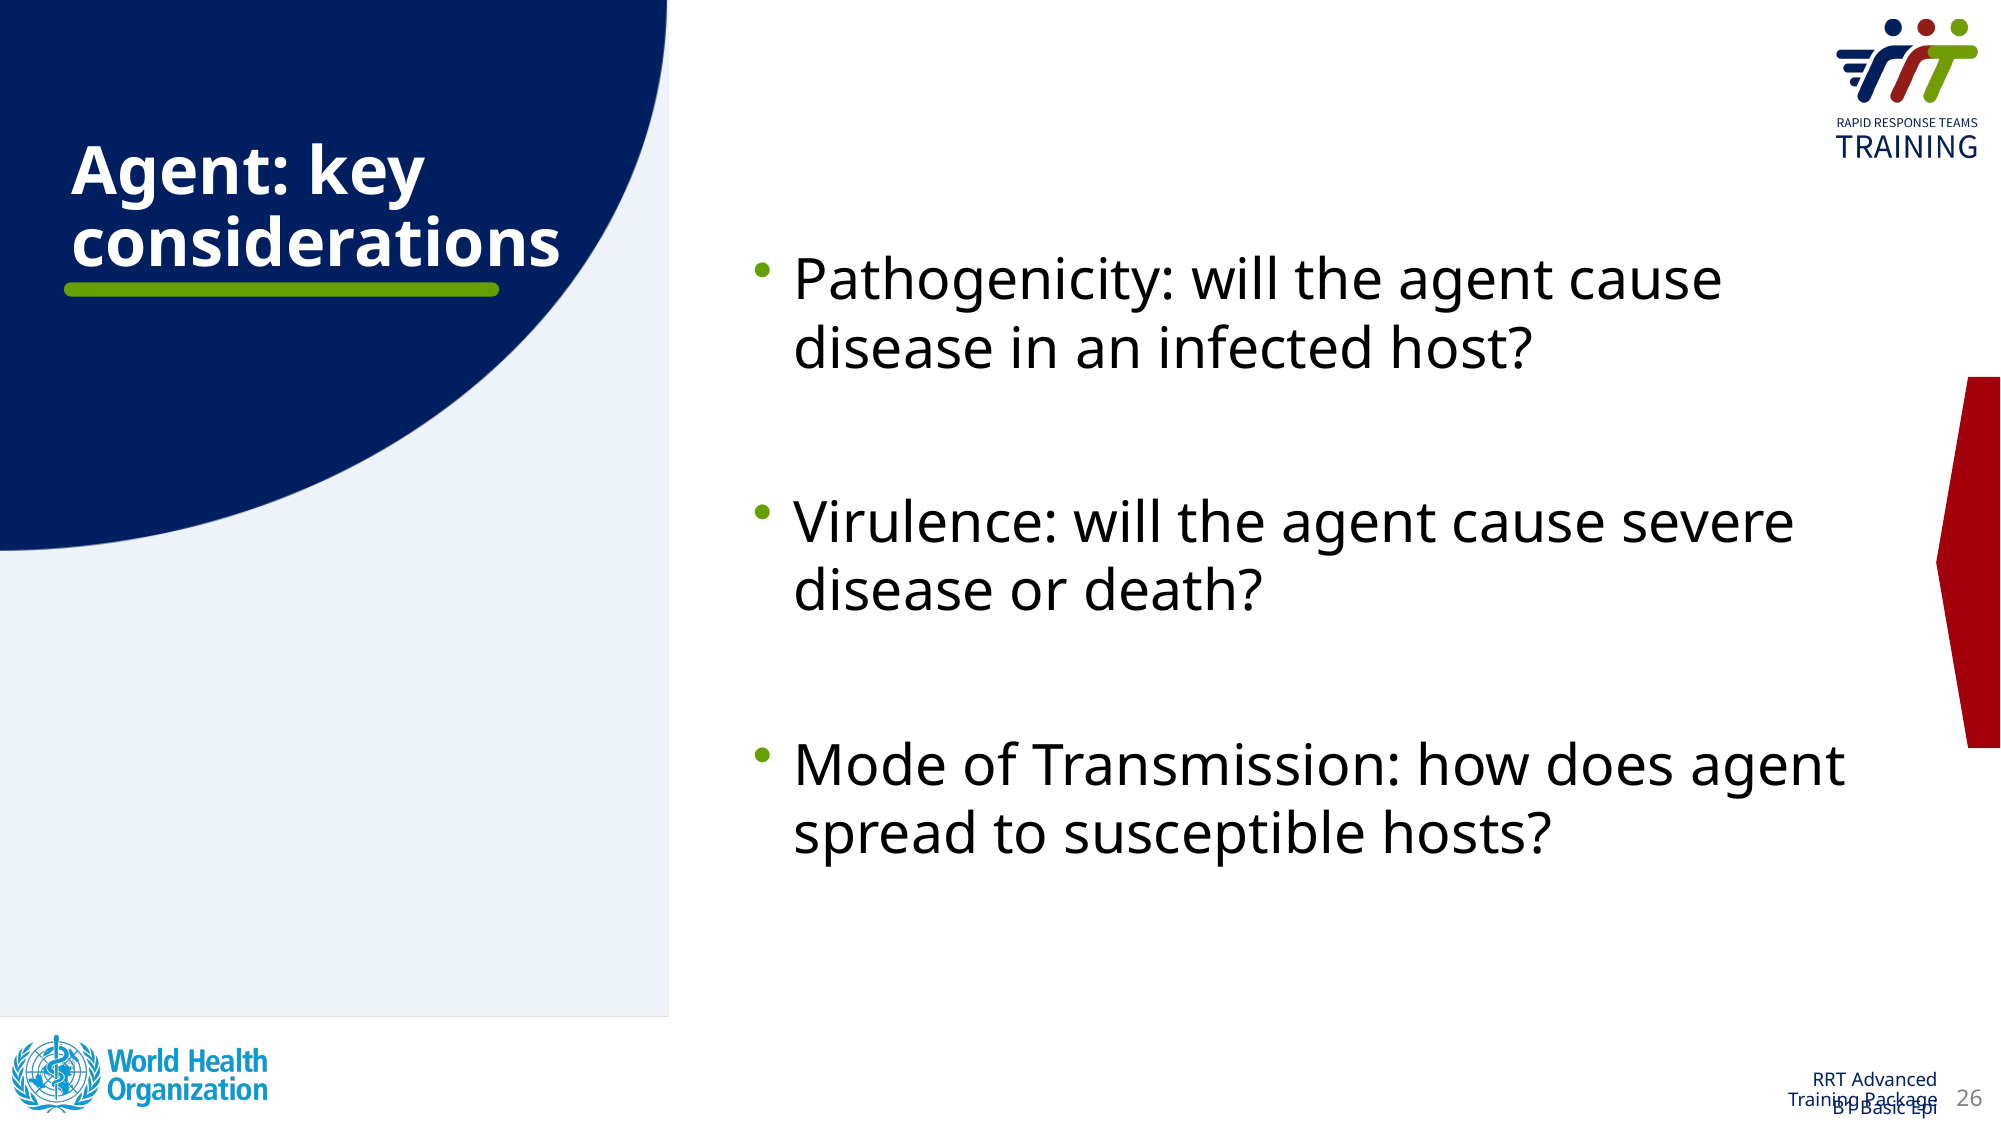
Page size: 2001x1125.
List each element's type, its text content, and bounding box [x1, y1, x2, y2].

title Agent: key considerations [63, 135, 600, 283]
picture [12, 1083, 48, 1113]
picture [12, 1035, 267, 1113]
picture [0, 0, 669, 1018]
picture [1835, 19, 1978, 167]
picture [58, 1050, 64, 1058]
text_box Pathogenicity: will the agent cause disease in an infected host? Virulence: will the agent cause severe disease or death? Mode of Transmission: how does agent spread to susceptible hosts? [745, 234, 1914, 890]
text_box [63, 282, 500, 297]
